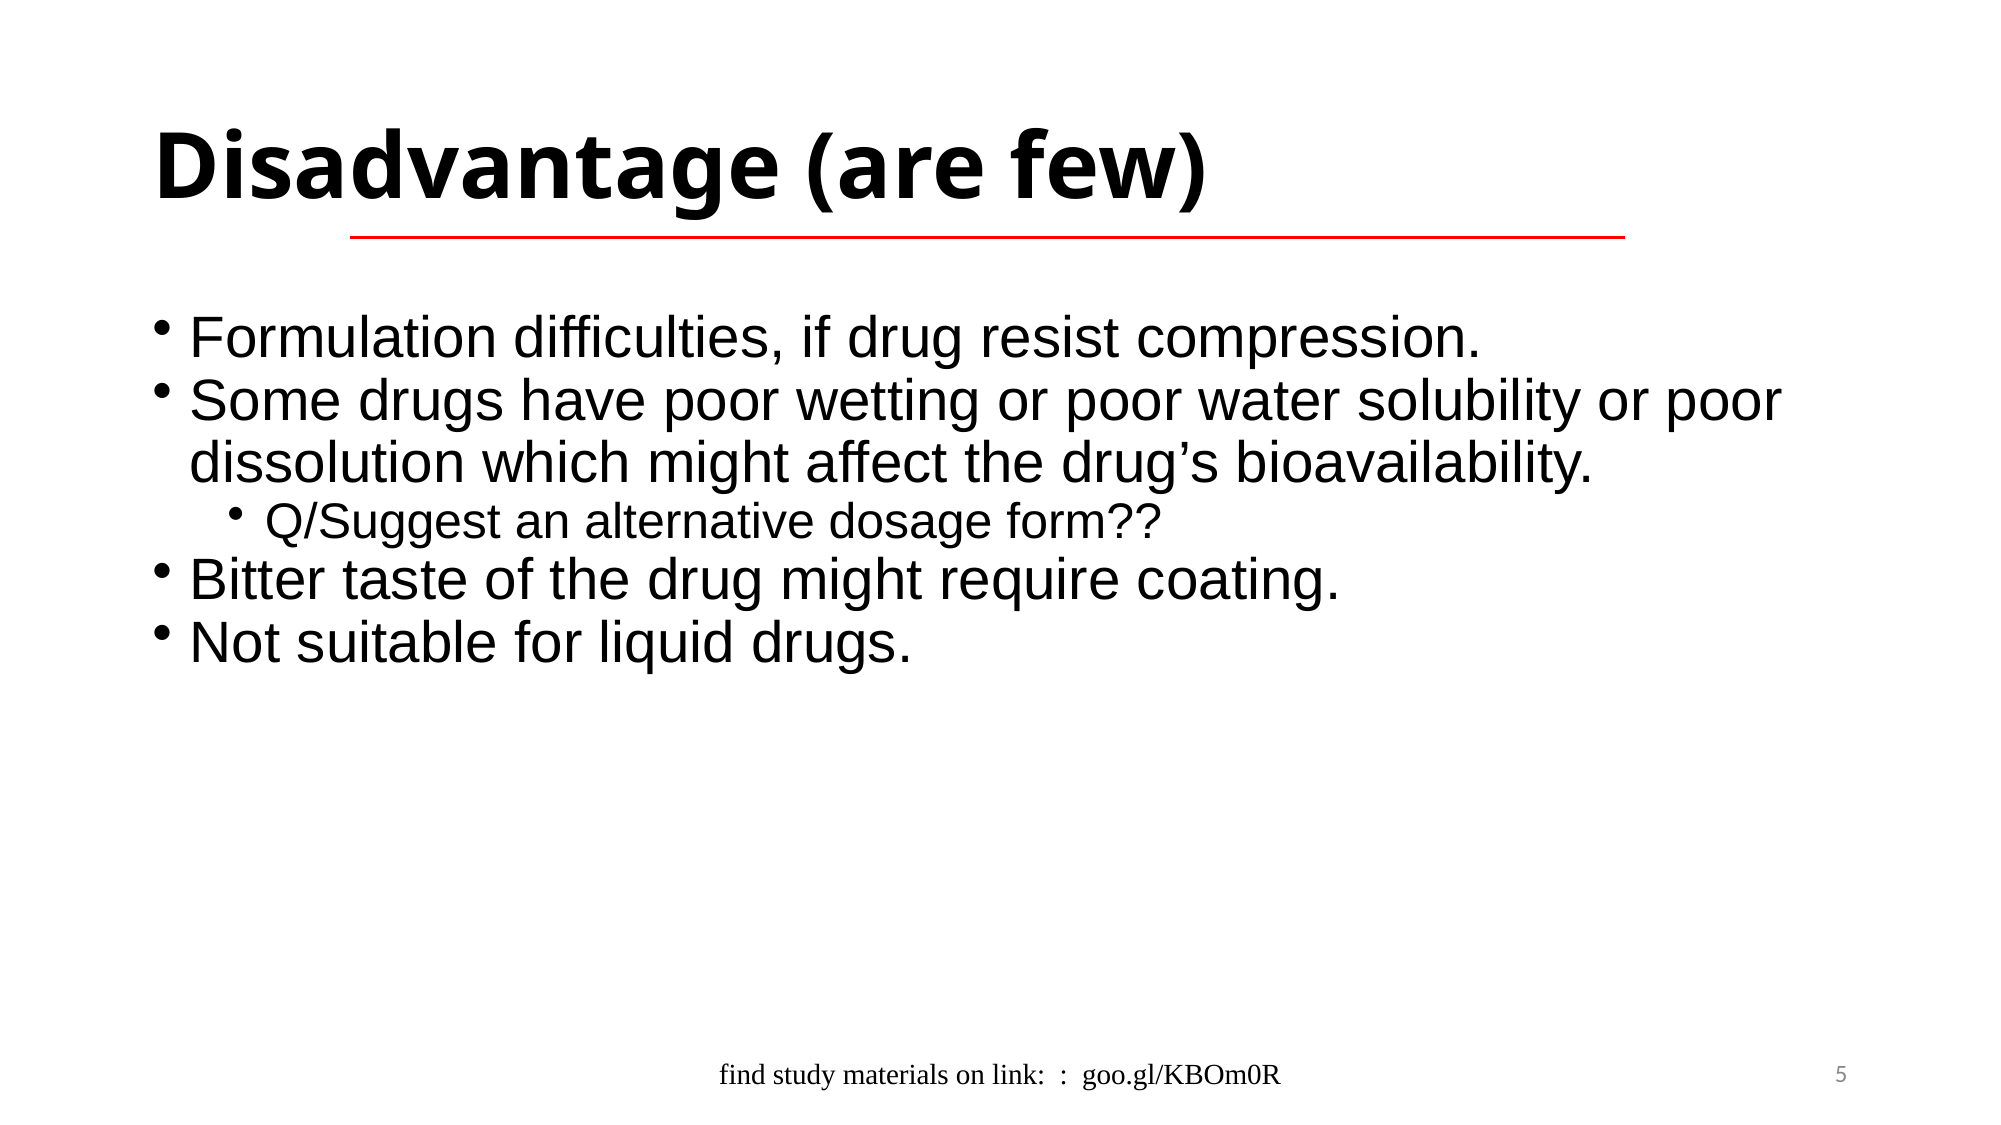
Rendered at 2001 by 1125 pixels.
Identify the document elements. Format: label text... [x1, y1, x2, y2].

list Formulation difficulties, if drug resist compression. Some drugs have poor wetting or poor water solubility or poor dissolution which might affect the drug’s bioavailability. Q/Suggest an alternative dosage form?? Bitter taste of the drug might require coating. Not suitable for liquid drugs. [137, 299, 1863, 1014]
slide_number 5 [1412, 1042, 1863, 1103]
title Disadvantage (are few) [137, 59, 1863, 278]
footer find study materials on link: : goo.gl/KBOm0R [662, 1042, 1338, 1103]
